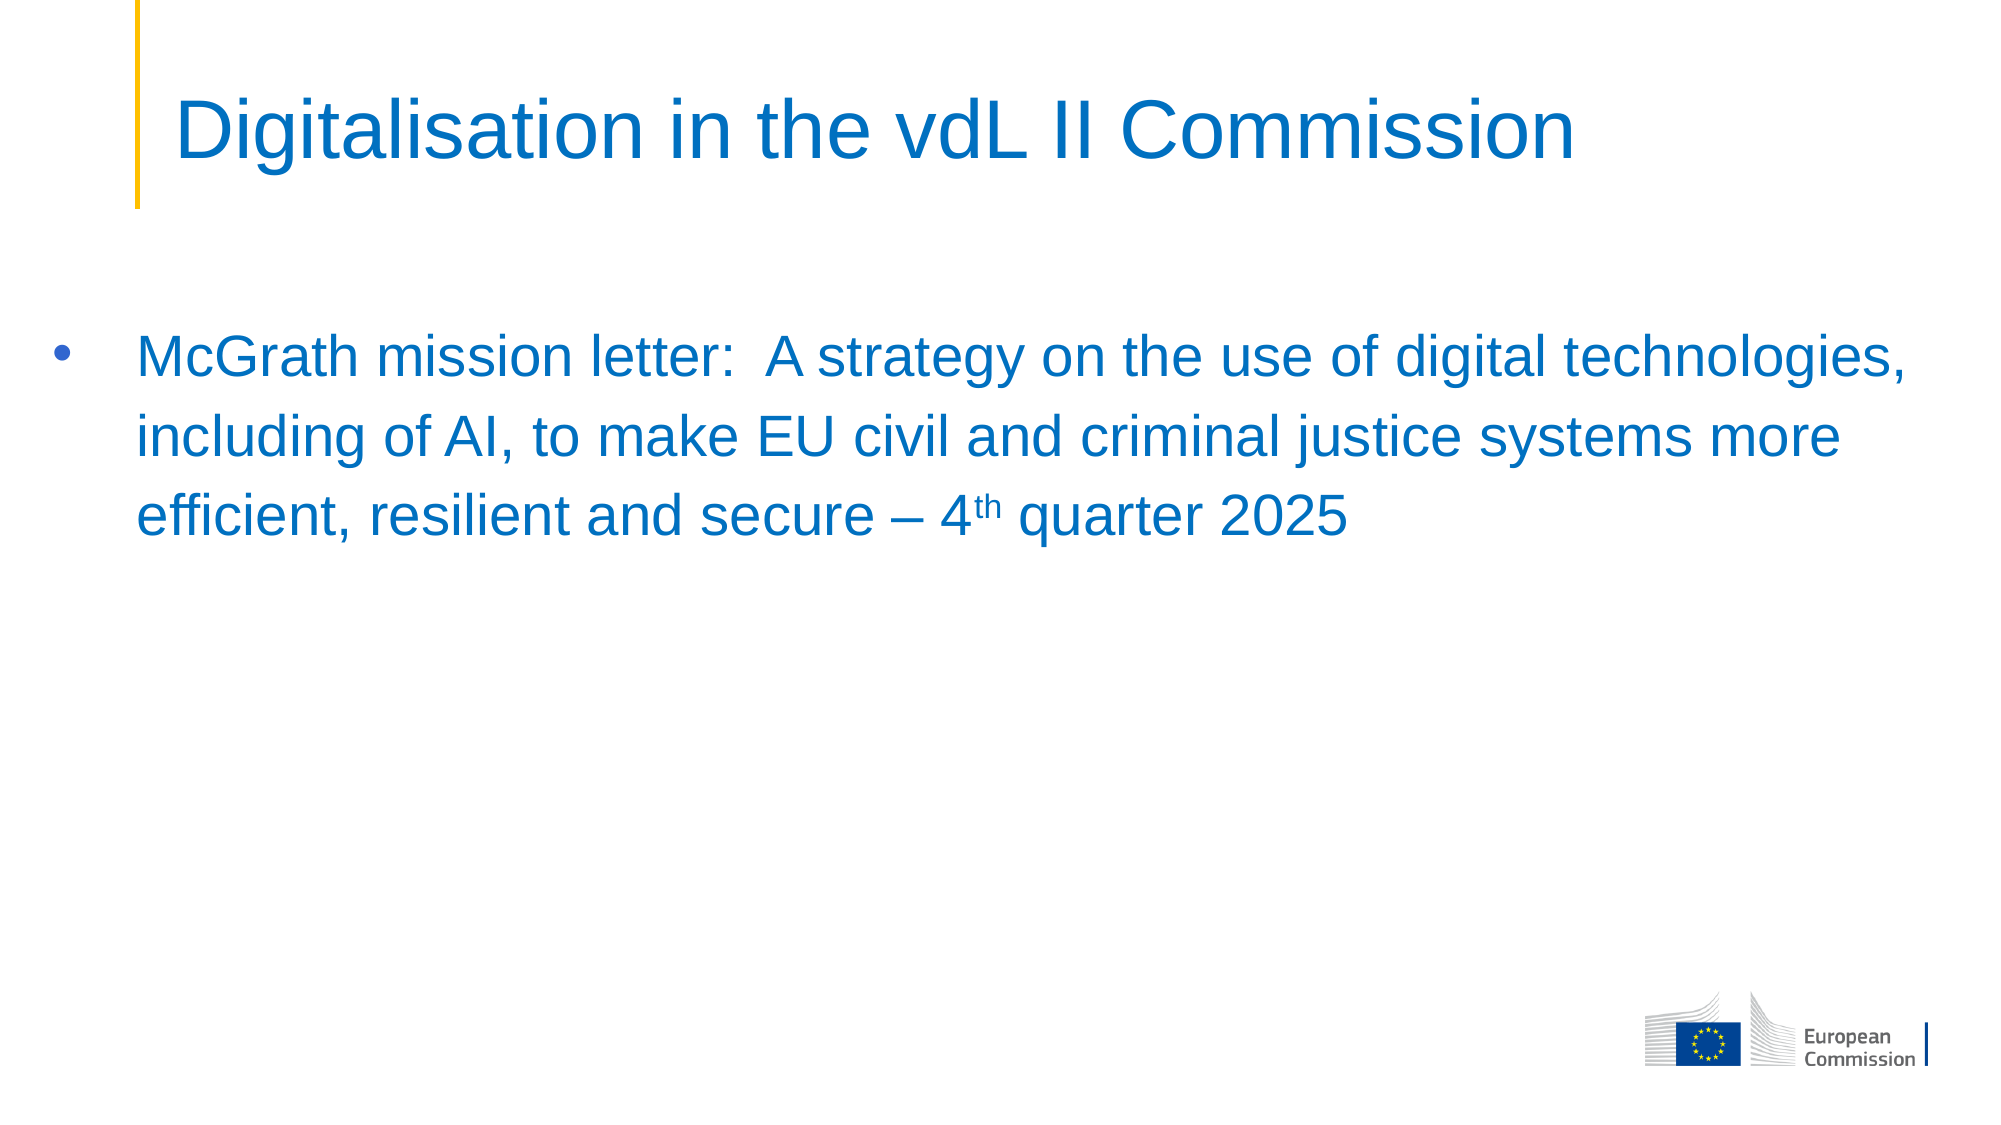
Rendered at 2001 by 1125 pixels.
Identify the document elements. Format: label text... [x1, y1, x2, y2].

picture [1645, 991, 1928, 1066]
text_box McGrath mission letter: A strategy on the use of digital technologies, including of AI, to make EU civil and criminal justice systems more efficient, resilient and secure – 4th quarter 2025 [37, 300, 1958, 555]
title Digitalisation in the vdL II Commission [159, 24, 1885, 232]
